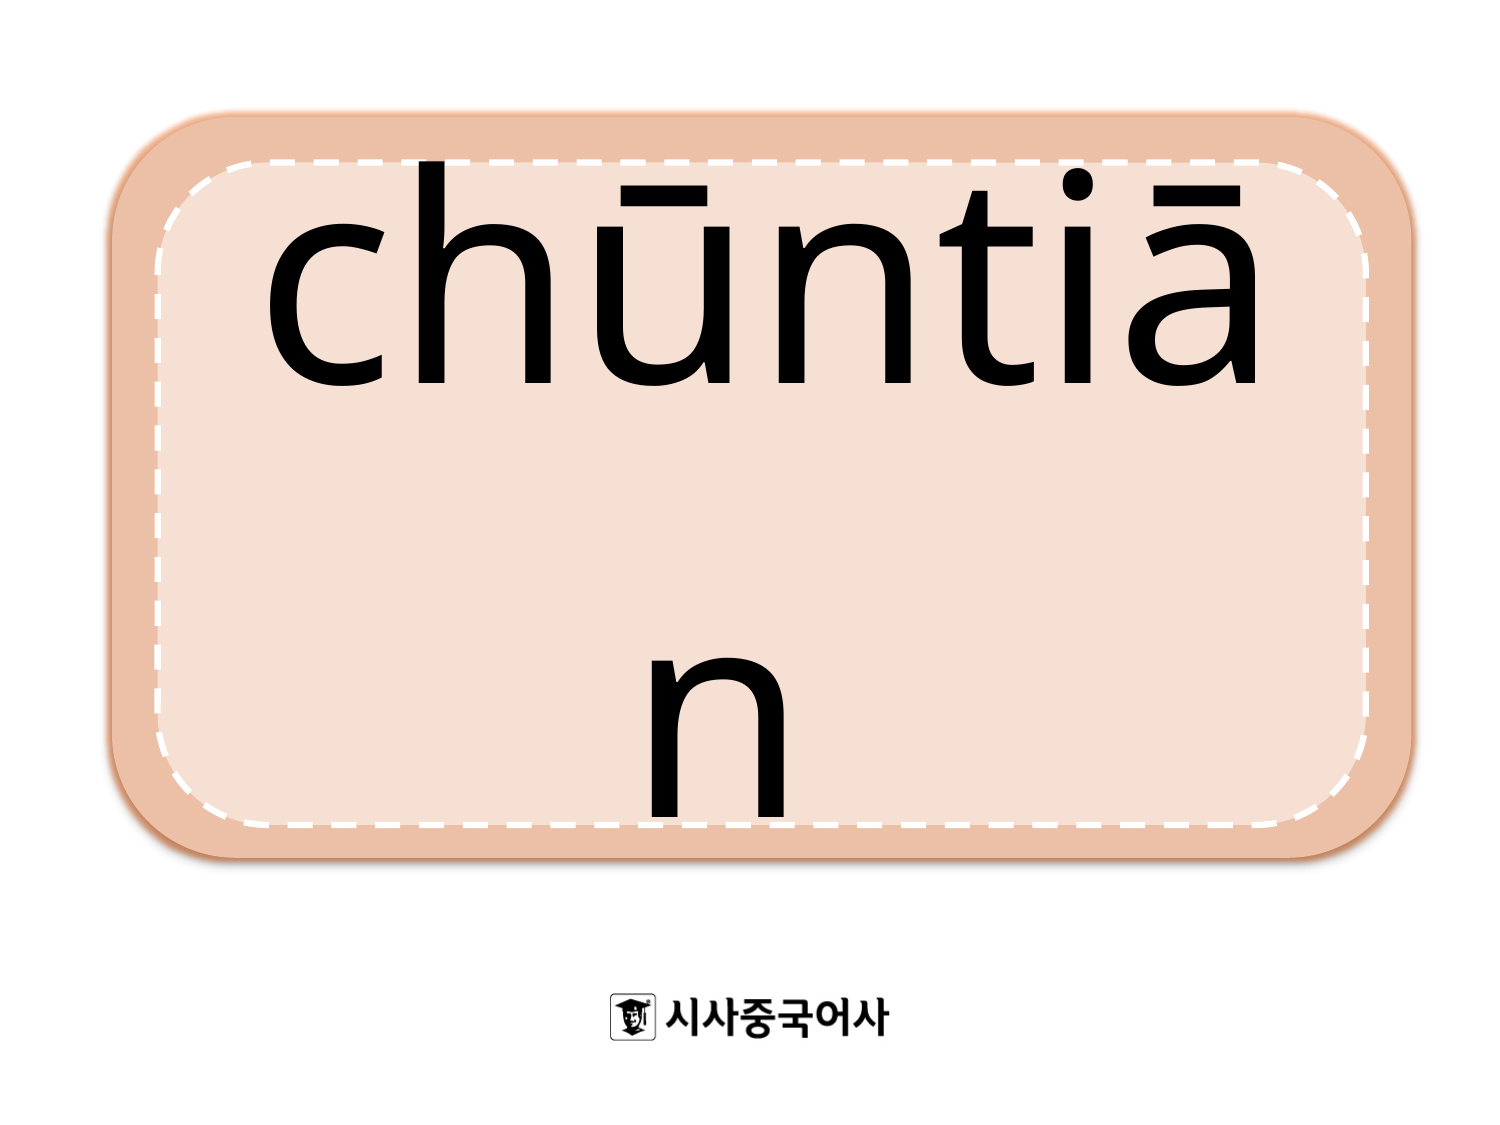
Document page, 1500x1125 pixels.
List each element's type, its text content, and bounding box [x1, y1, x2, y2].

text_box chūntiān [162, 160, 1371, 824]
picture [602, 987, 898, 1047]
